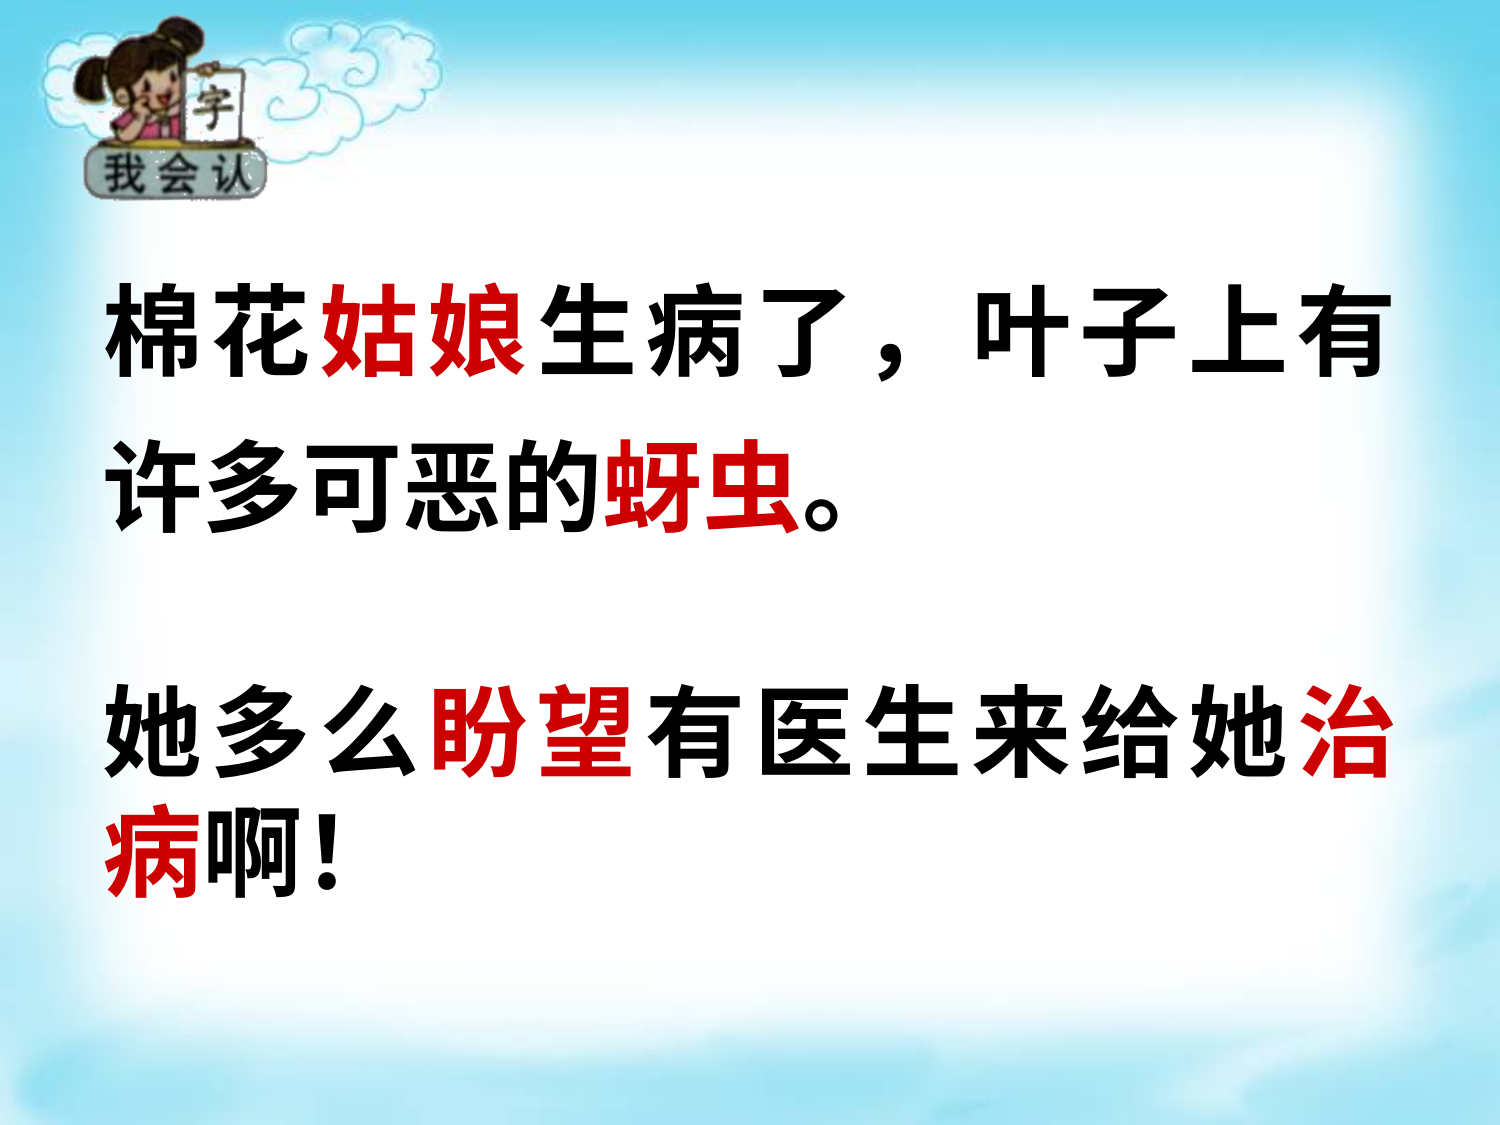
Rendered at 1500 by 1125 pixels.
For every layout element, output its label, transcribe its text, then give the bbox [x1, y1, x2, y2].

picture [0, 0, 1500, 1125]
text_box 棉花姑娘生病了，叶子上有许多可恶的蚜虫。 [87, 224, 1413, 553]
text_box 她多么盼望有医生来给她治病啊！ [87, 662, 1413, 918]
